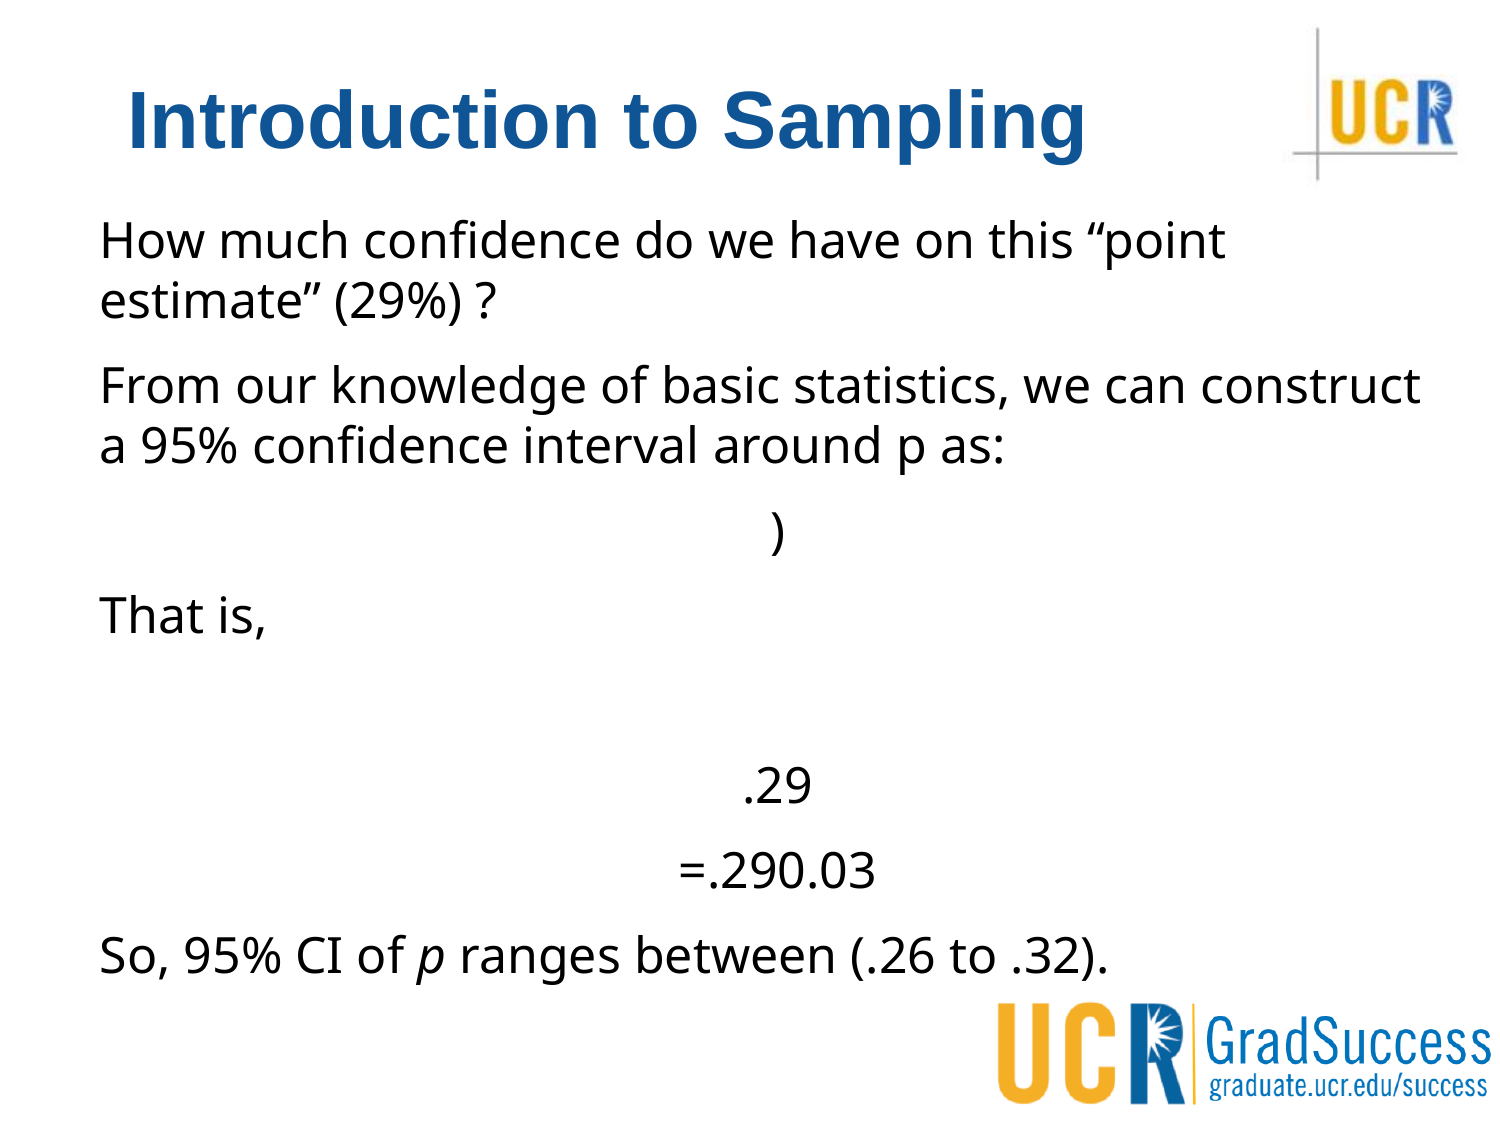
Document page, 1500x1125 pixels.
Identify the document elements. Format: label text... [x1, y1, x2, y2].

title Introduction to Sampling [112, 13, 1388, 172]
picture [1282, 0, 1500, 196]
